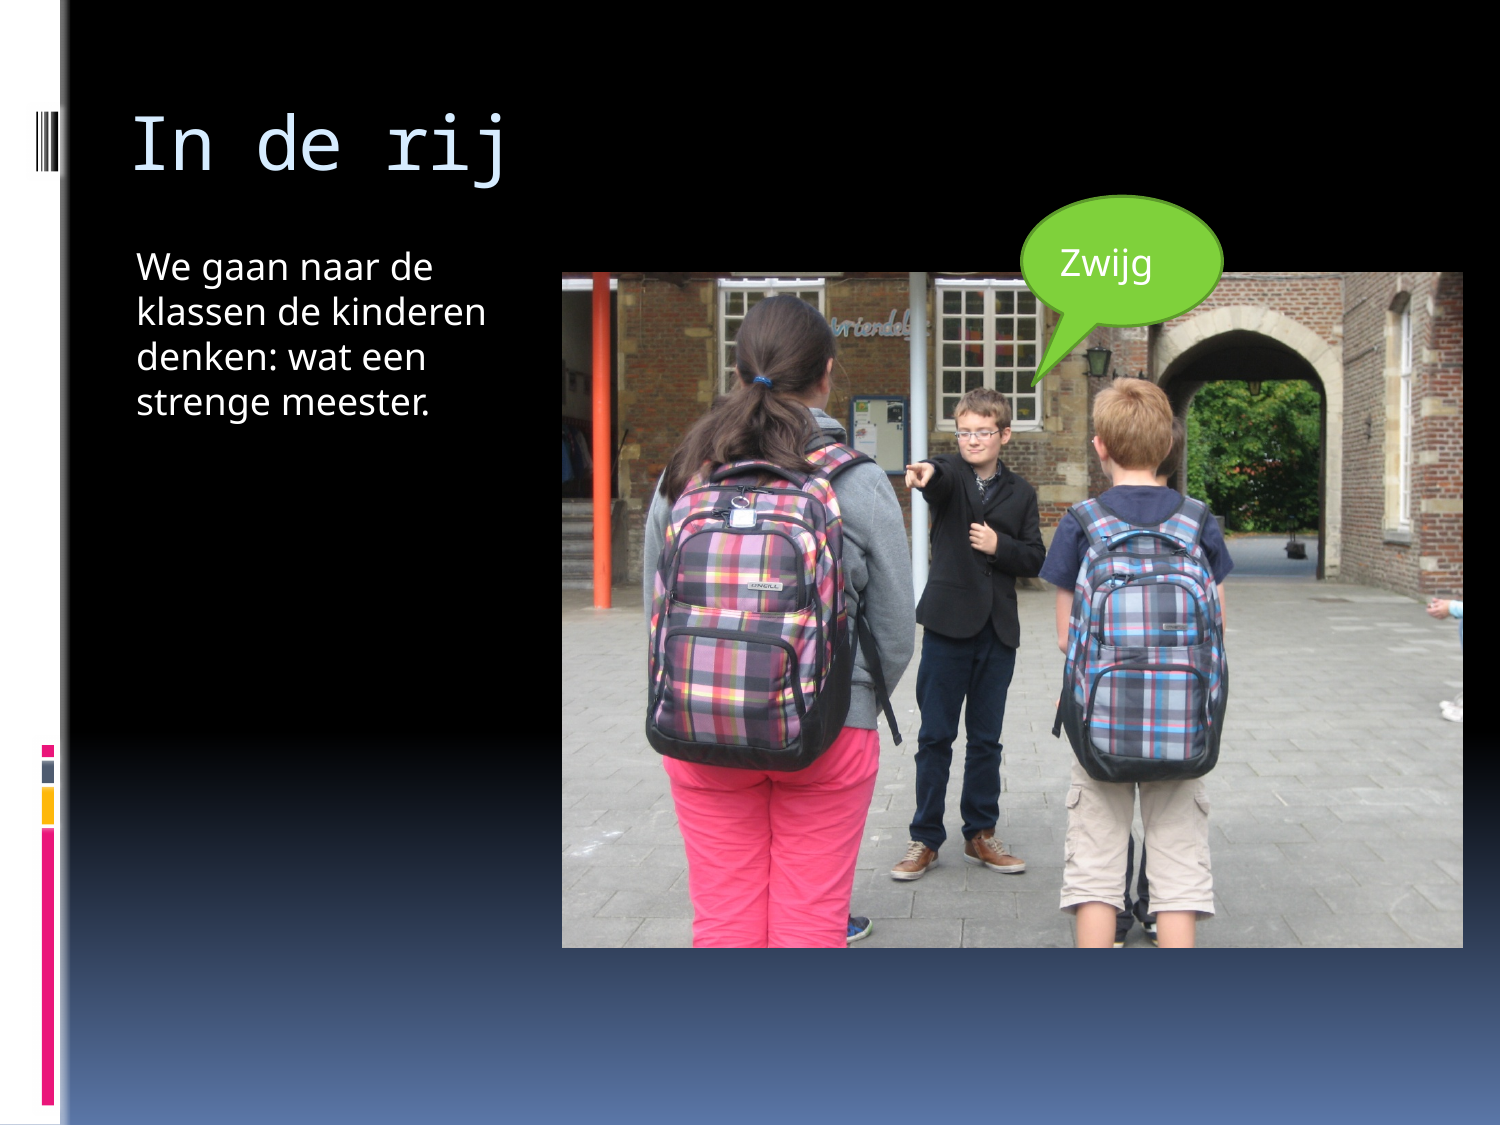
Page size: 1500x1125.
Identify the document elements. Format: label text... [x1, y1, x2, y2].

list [561, 272, 1463, 949]
title In de rij [112, 44, 1463, 236]
text_box [1020, 194, 1224, 264]
text_box Zwijg [1045, 231, 1199, 264]
list We gaan naar de klassen de kinderen denken: wat een strenge meester. [112, 235, 525, 986]
